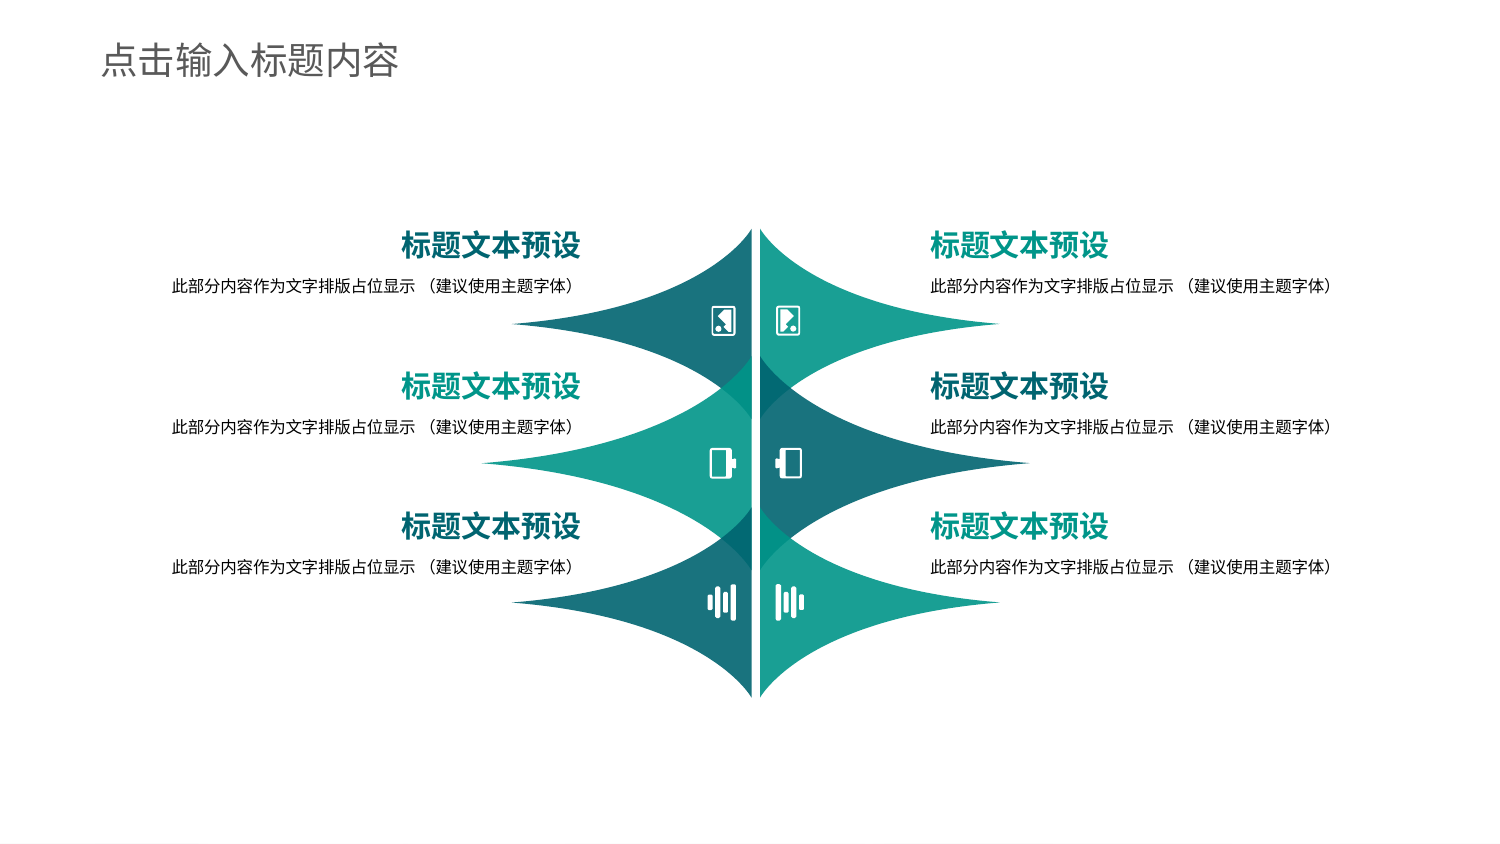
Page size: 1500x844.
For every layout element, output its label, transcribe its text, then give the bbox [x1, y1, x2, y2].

text_box 点击输入标题内容 [100, 28, 450, 91]
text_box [108, 226, 1392, 698]
